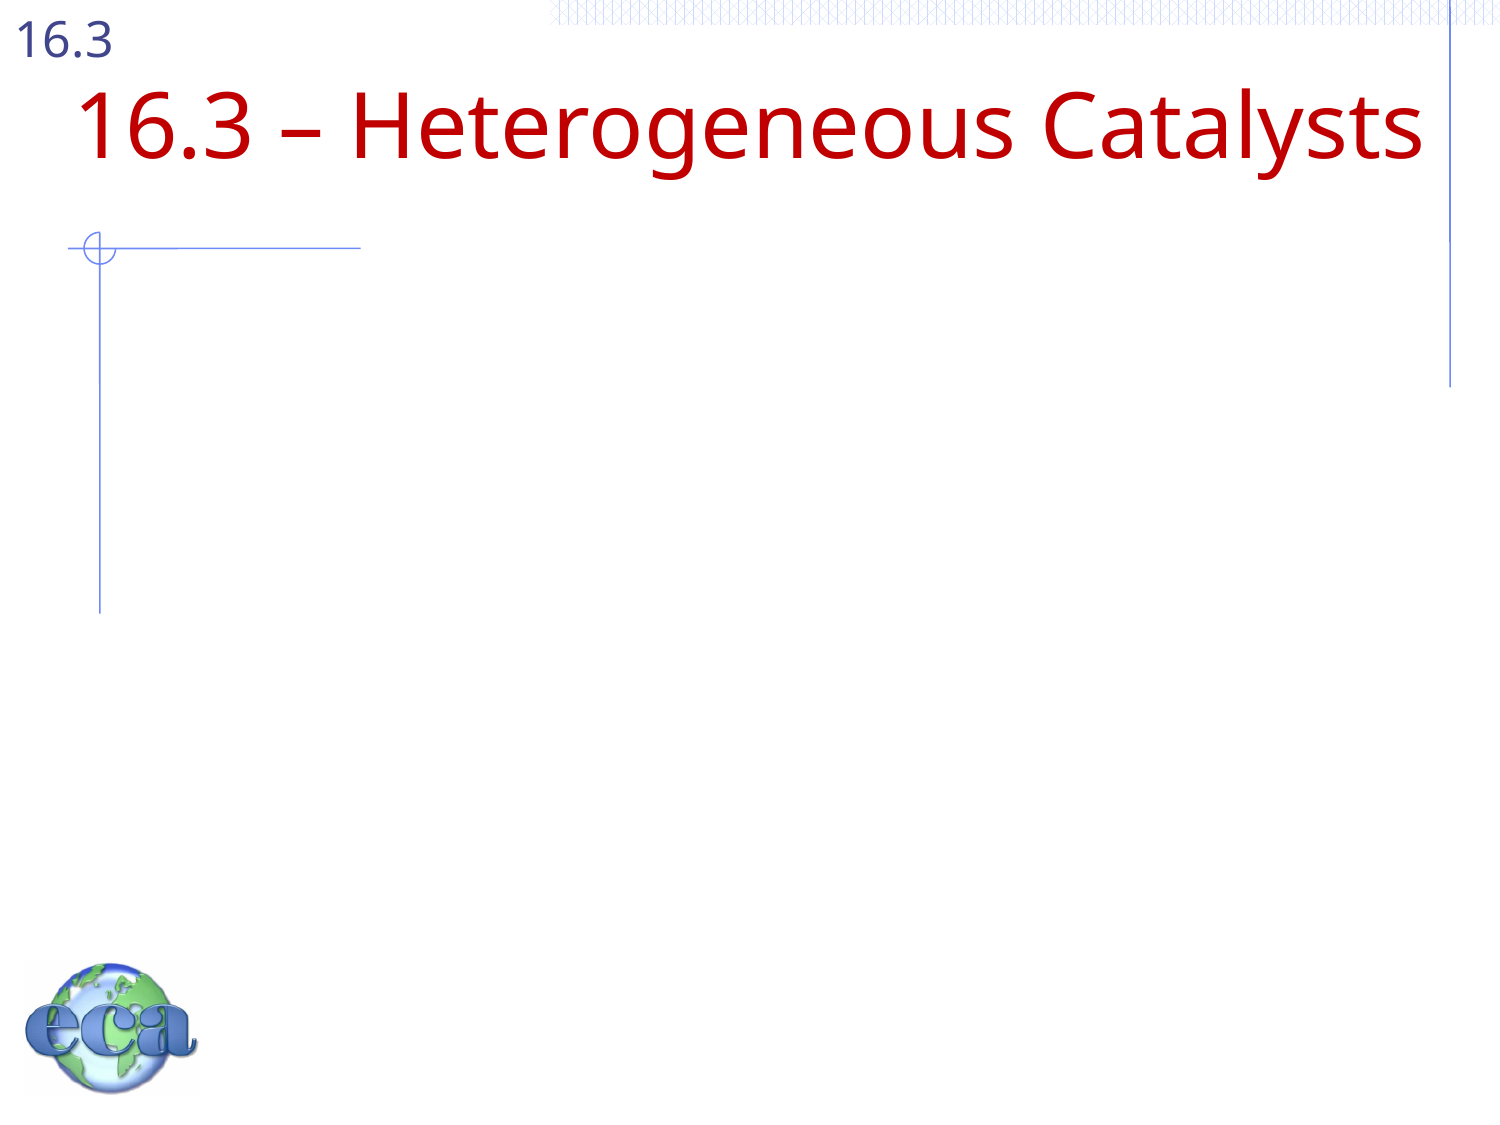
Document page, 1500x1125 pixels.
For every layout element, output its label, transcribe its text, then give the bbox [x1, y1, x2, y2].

title 16.3 – Heterogeneous Catalysts [17, 49, 1483, 185]
picture [23, 960, 200, 1096]
